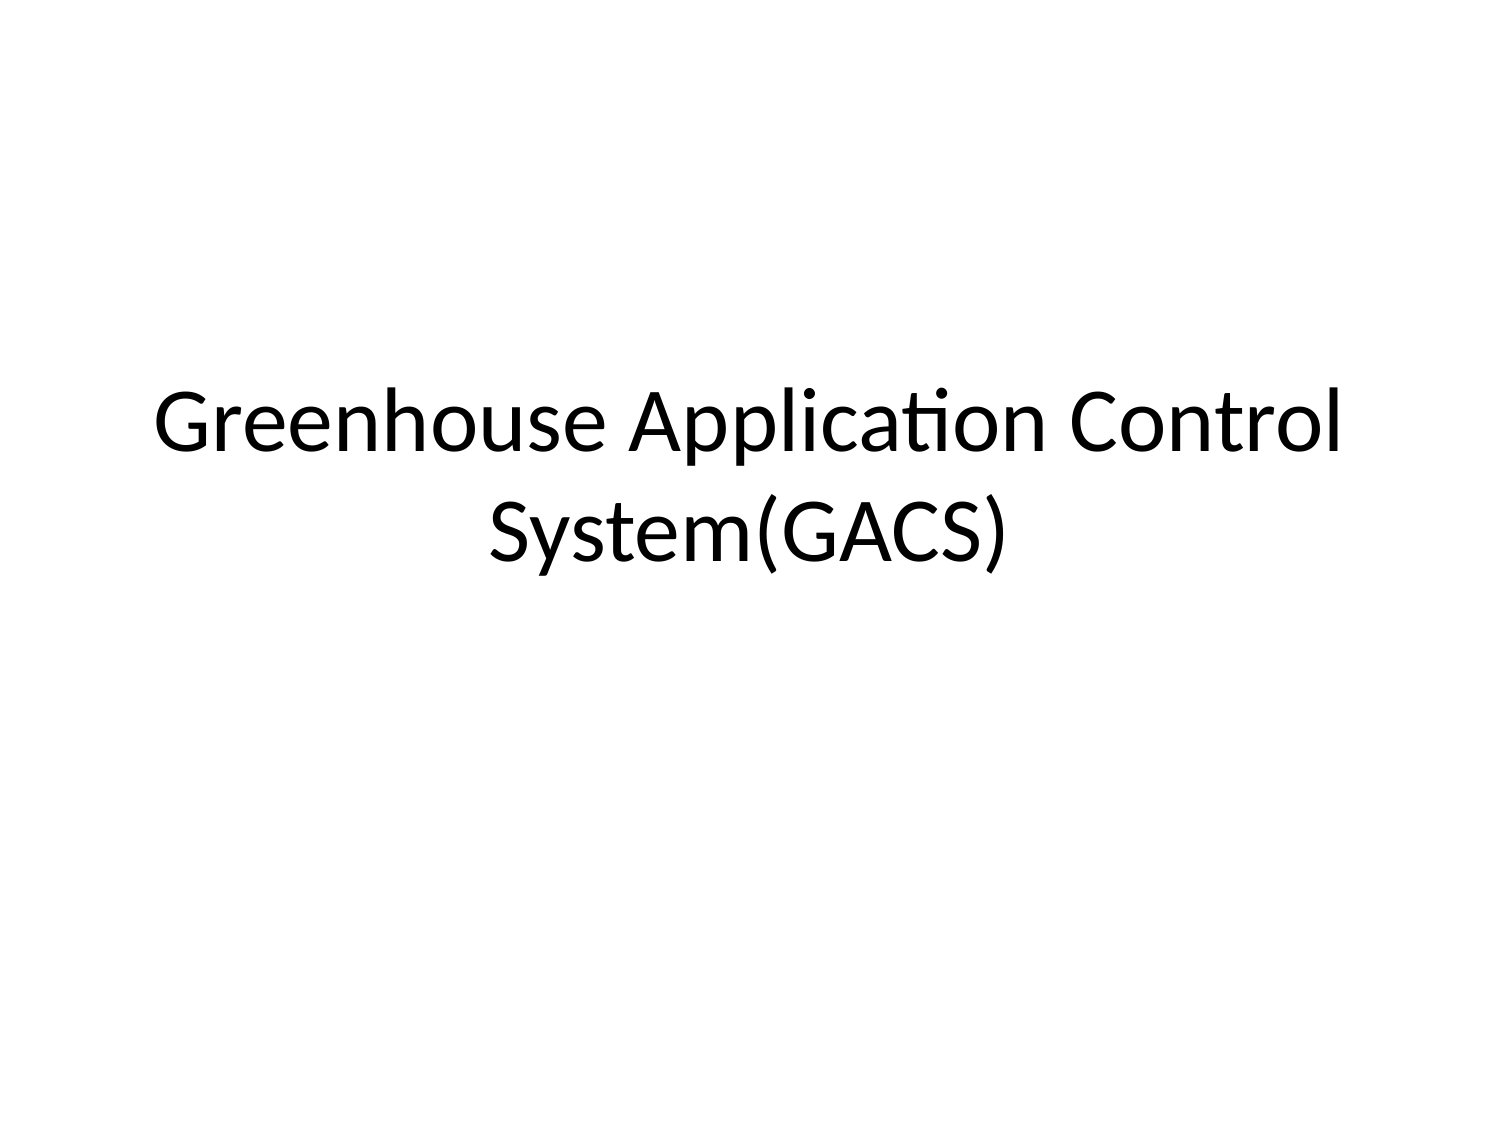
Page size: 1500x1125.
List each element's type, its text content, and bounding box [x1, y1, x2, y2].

title Greenhouse Application Control System(GACS) [112, 349, 1388, 591]
